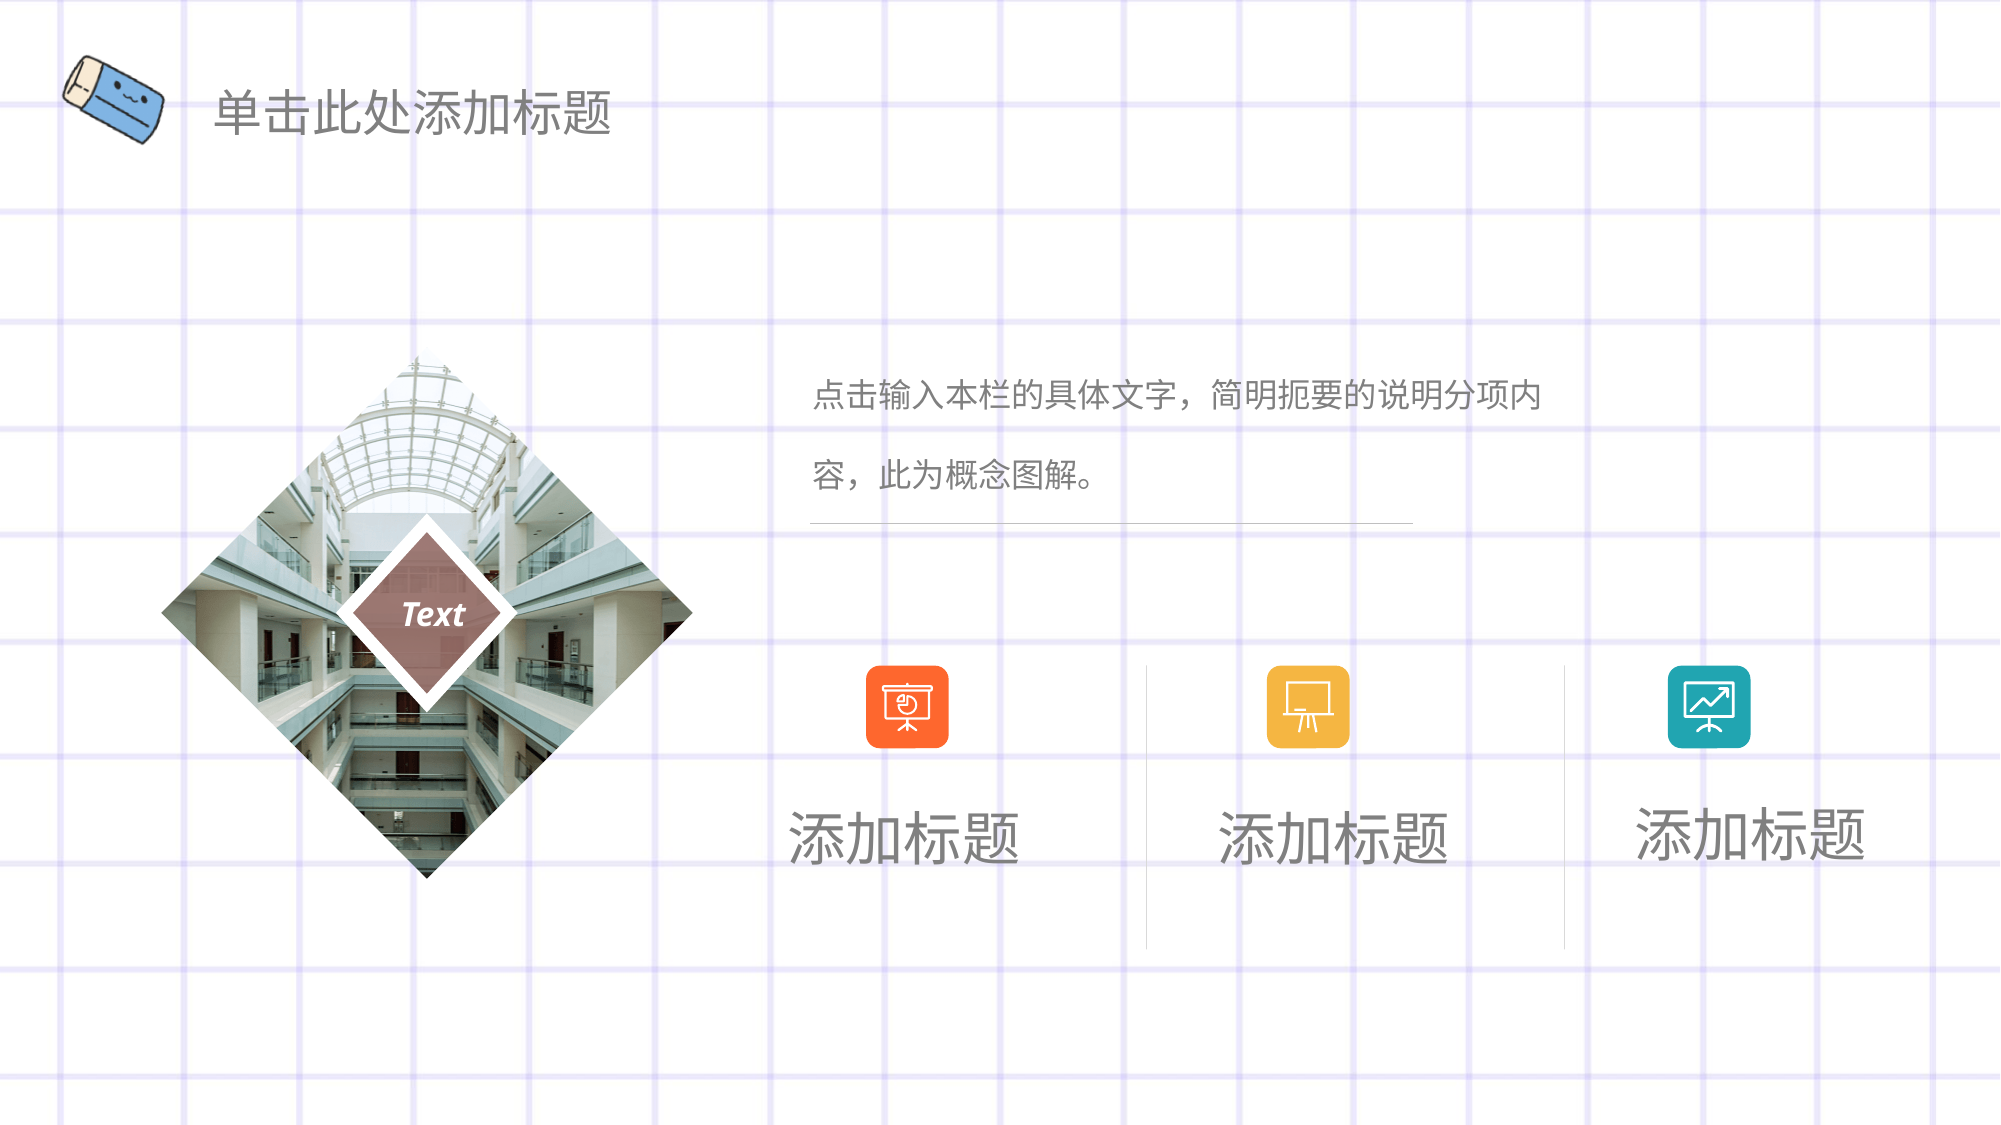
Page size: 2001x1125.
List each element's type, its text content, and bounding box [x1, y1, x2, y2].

text_box 添加标题 [1602, 790, 1900, 875]
text_box [1265, 664, 1351, 750]
text_box [1282, 681, 1334, 733]
text_box 单击此处添加标题 [197, 69, 640, 154]
text_box [159, 345, 695, 881]
text_box [1683, 681, 1735, 733]
text_box Text [343, 521, 511, 705]
text_box 点击输入本栏的具体文字，简明扼要的说明分项内容，此为概念图解。 [797, 341, 1575, 487]
text_box 添加标题 [755, 794, 1053, 879]
text_box [881, 682, 933, 732]
text_box 添加标题 [1185, 794, 1483, 879]
text_box [865, 664, 950, 750]
text_box [1666, 664, 1752, 750]
picture [0, 0, 2001, 1125]
